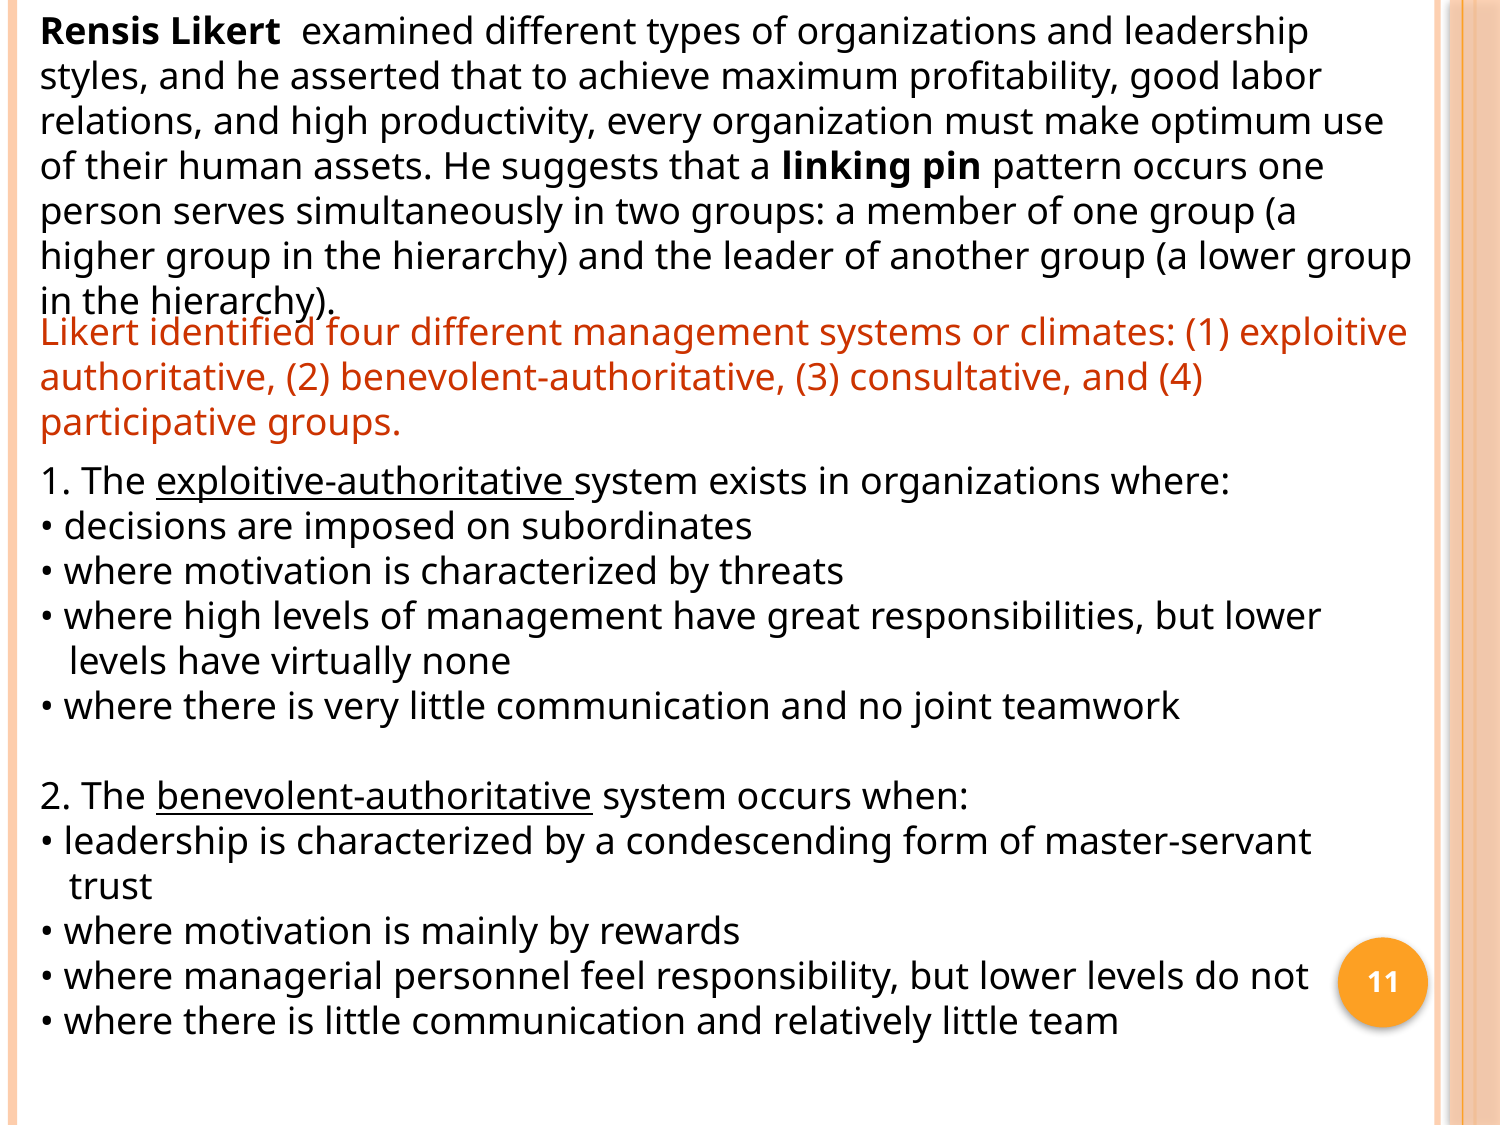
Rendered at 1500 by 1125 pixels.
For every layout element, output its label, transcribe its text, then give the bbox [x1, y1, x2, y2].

text_box Rensis Likert examined different types of organizations and leadership styles, and he asserted that to achieve maximum profitability, good labor relations, and high productivity, every organization must make optimum use of their human assets. He suggests that a linking pin pattern occurs one person serves simultaneously in two groups: a member of one group (a higher group in the hierarchy) and the leader of another group (a lower group in the hierarchy). [24, 0, 1438, 300]
text_box Likert identified four different management systems or climates: (1) exploitive authoritative, (2) benevolent-authoritative, (3) consultative, and (4) participative groups. [24, 300, 1438, 451]
text_box 1. The exploitive-authoritative system exists in organizations where: • decisions are imposed on subordinates • where motivation is characterized by threats • where high levels of management have great responsibilities, but lower levels have virtually none • where there is very little communication and no joint teamwork 2. The benevolent-authoritative system occurs when: • leadership is characterized by a condescending form of master-servant trust • where motivation is mainly by rewards • where managerial personnel feel responsibility, but lower levels do not • where there is little communication and relatively little team [24, 449, 1341, 1050]
slide_number 11 [1333, 940, 1434, 1027]
